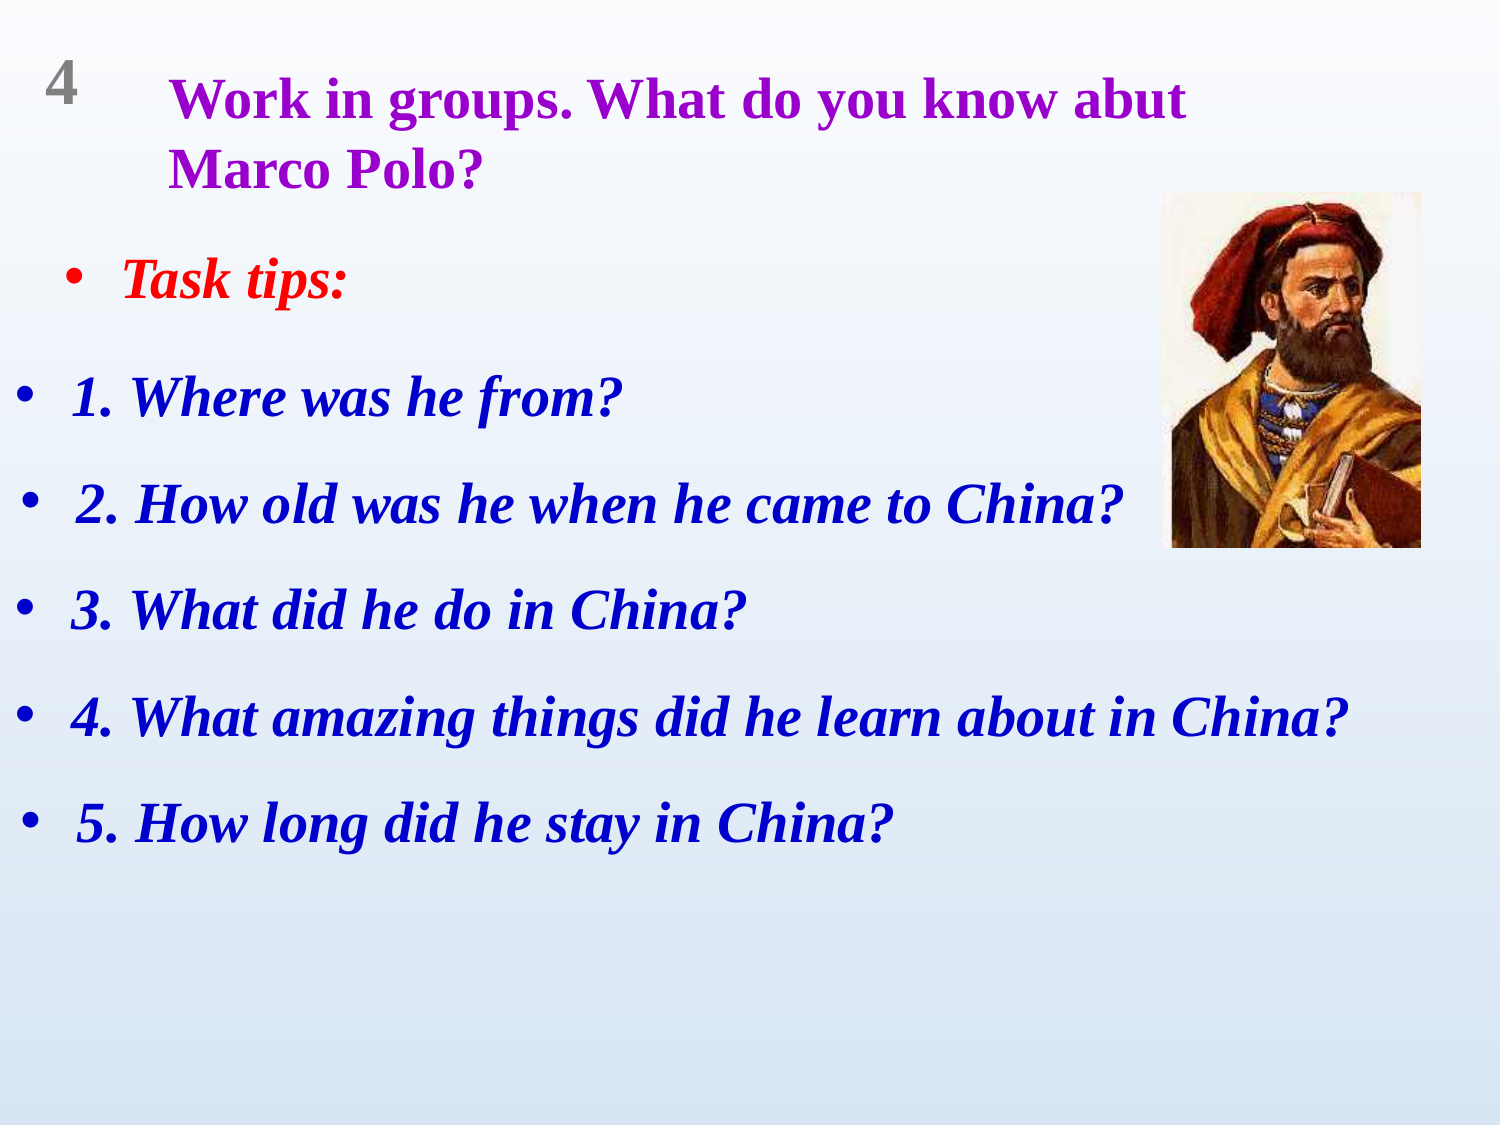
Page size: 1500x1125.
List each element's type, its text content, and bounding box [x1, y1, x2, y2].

text_box 5. How long did he stay in China? [5, 777, 1317, 884]
picture [1161, 192, 1421, 548]
text_box Task tips: [49, 233, 1156, 328]
text_box 3. What did he do in China? [0, 564, 1311, 670]
text_box 4 [5, 30, 118, 126]
text_box 4. What amazing things did he learn about in China? [0, 670, 1500, 778]
text_box Work in groups. What do you know abut Marco Polo? [153, 53, 1288, 208]
text_box 2. How old was he when he came to China? [5, 457, 1317, 565]
text_box 1. Where was he from? [0, 351, 1156, 458]
